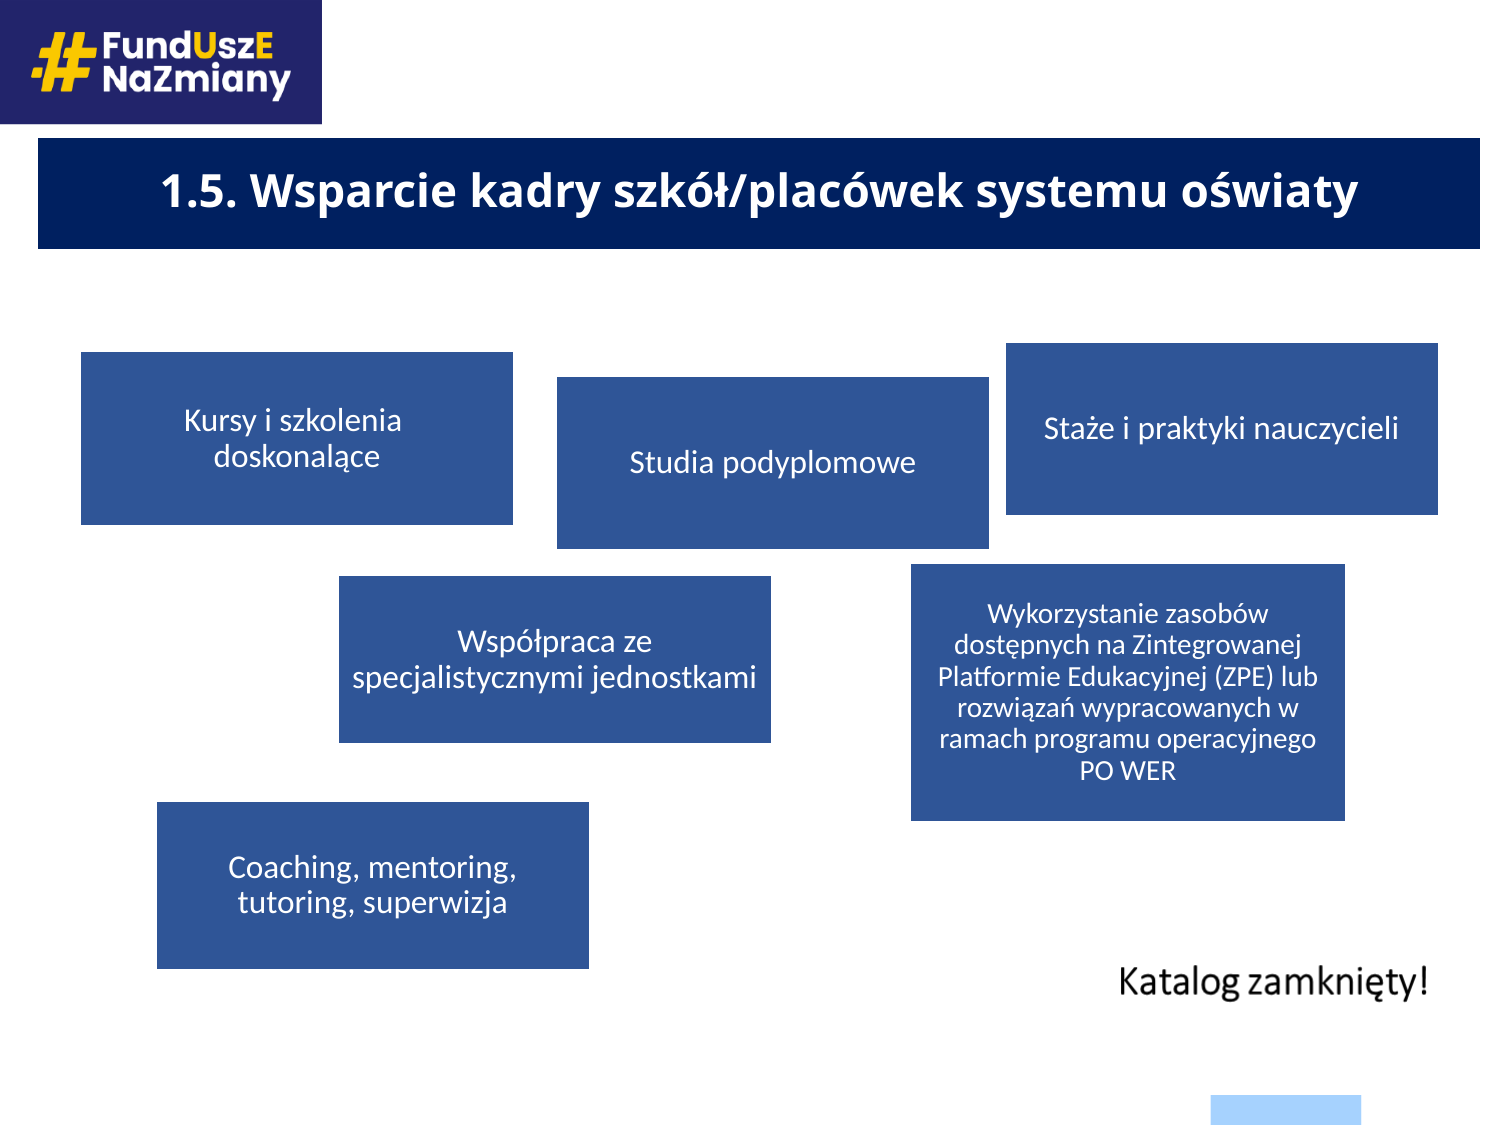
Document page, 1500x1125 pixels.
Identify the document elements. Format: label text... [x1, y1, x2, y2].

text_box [68, 336, 1455, 1031]
title 1.5. Wsparcie kadry szkół/placówek systemu oświaty [38, 138, 1480, 249]
picture [0, 0, 1500, 1125]
